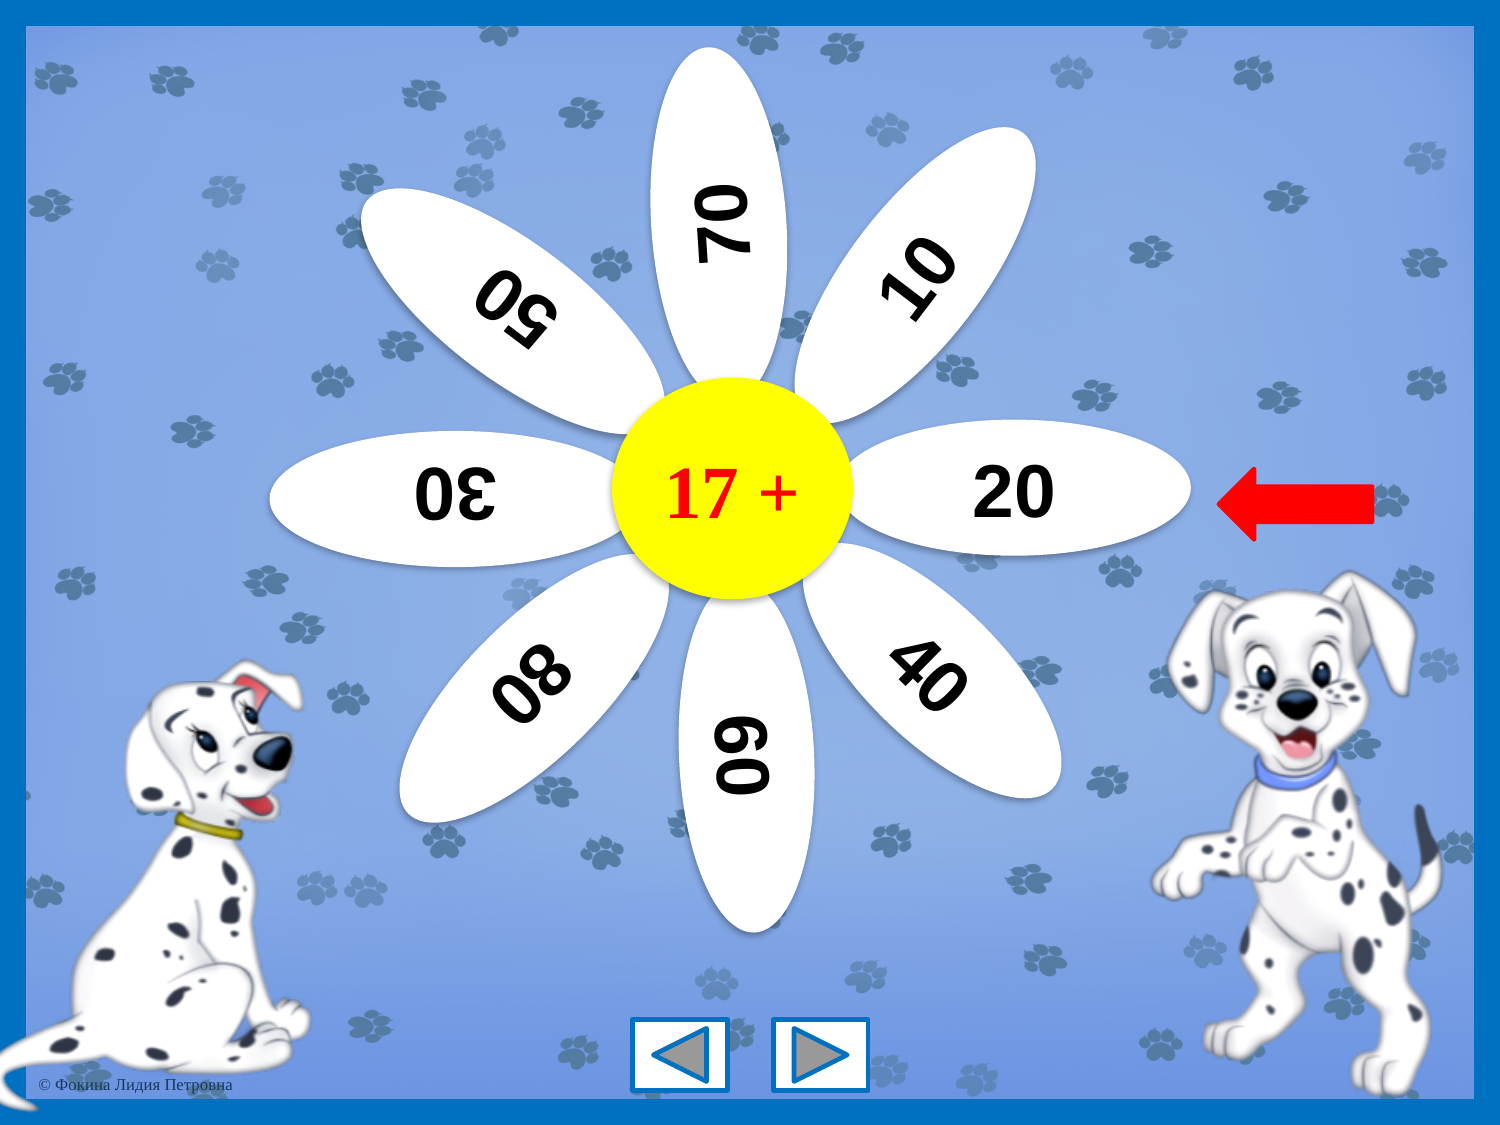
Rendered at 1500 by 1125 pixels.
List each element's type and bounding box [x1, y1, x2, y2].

text_box [631, 1017, 729, 1092]
text_box [771, 1017, 870, 1092]
picture [0, 644, 320, 1125]
picture [1139, 562, 1465, 1104]
text_box [269, 46, 1192, 933]
text_box [1216, 466, 1375, 542]
